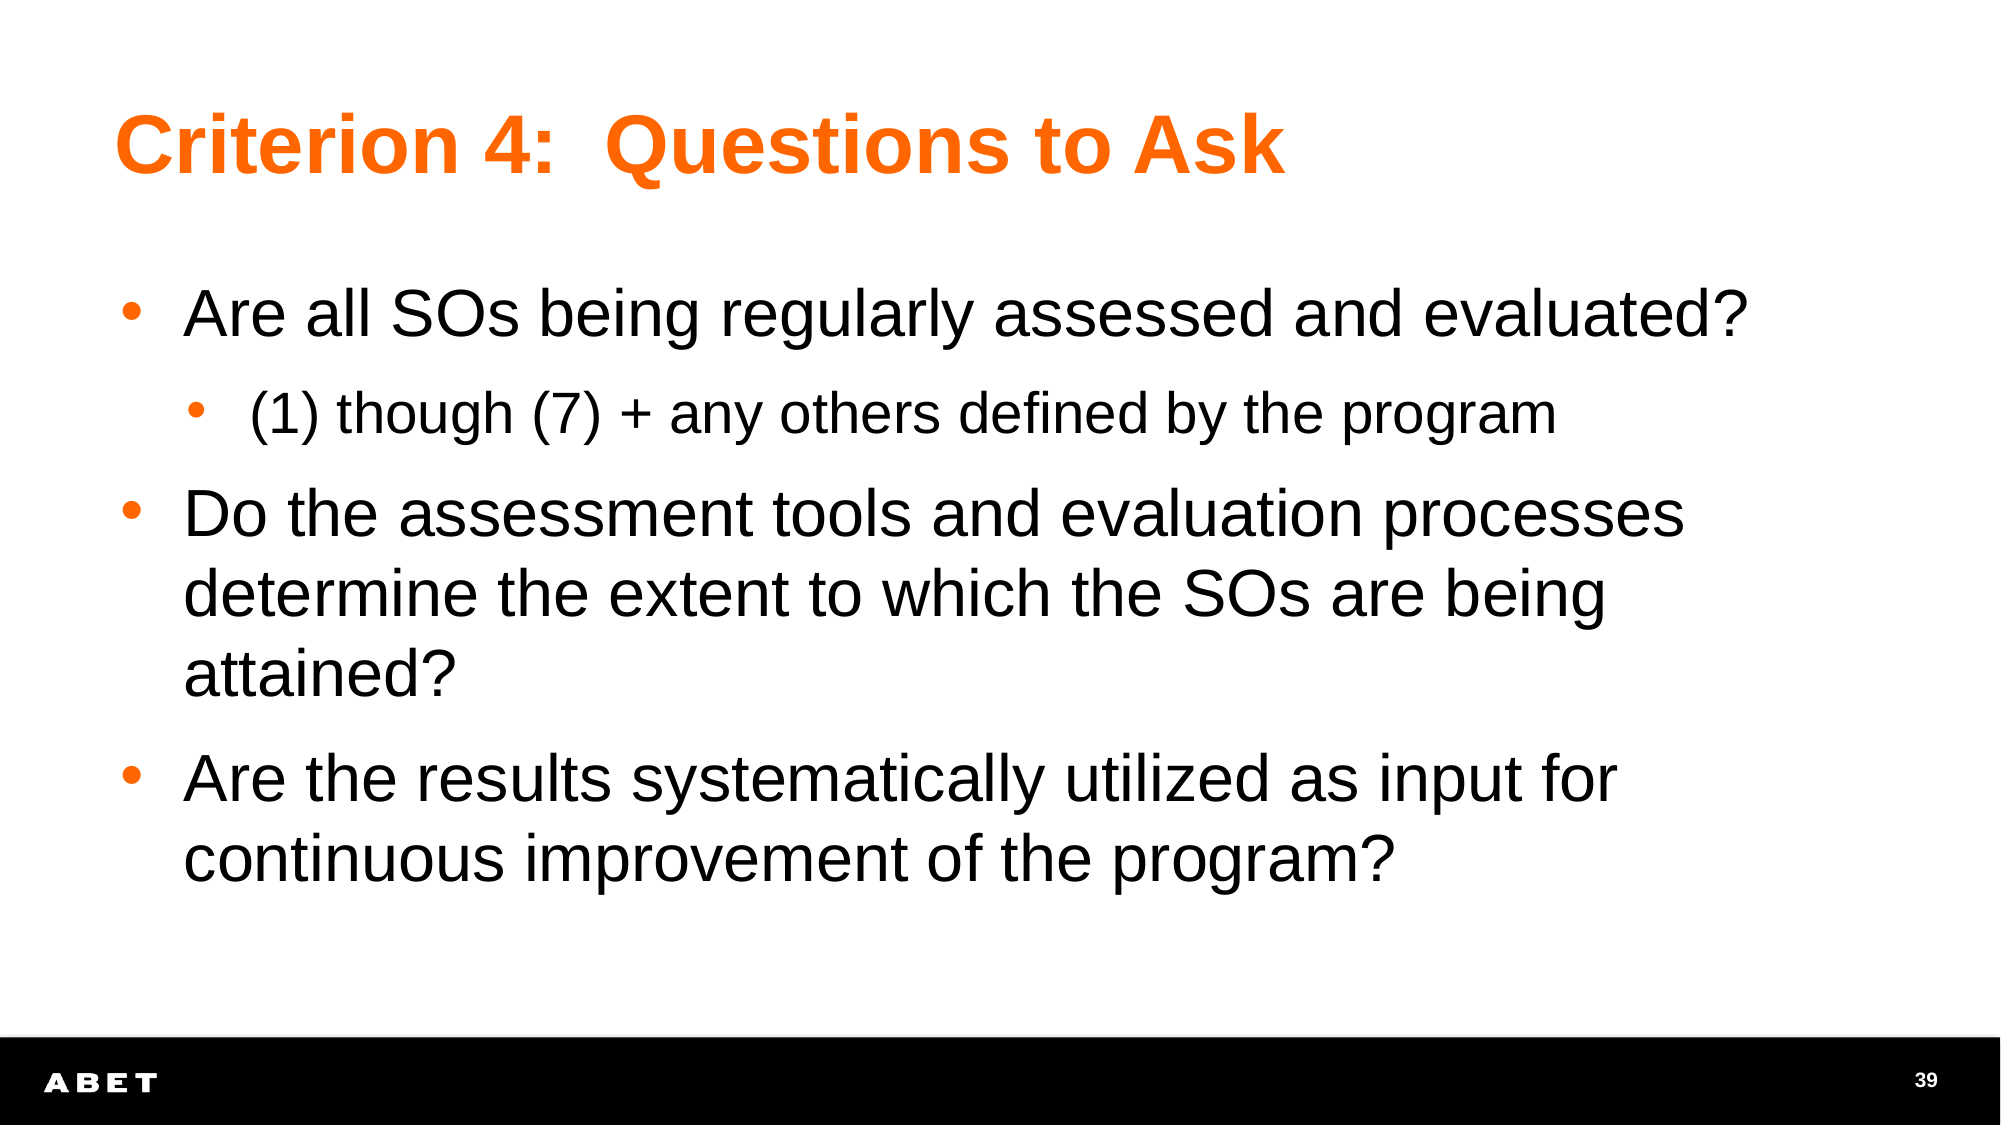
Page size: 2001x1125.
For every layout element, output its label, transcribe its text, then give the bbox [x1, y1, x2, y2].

title Criterion 4: Questions to Ask [99, 82, 1900, 213]
picture [16, 1052, 184, 1113]
list Are all SOs being regularly assessed and evaluated? (1) though (7) + any others defined by the program Do the assessment tools and evaluation processes determine the extent to which the SOs are being attained? Are the results systematically utilized as input for continuous improvement of the program? [99, 262, 1900, 975]
